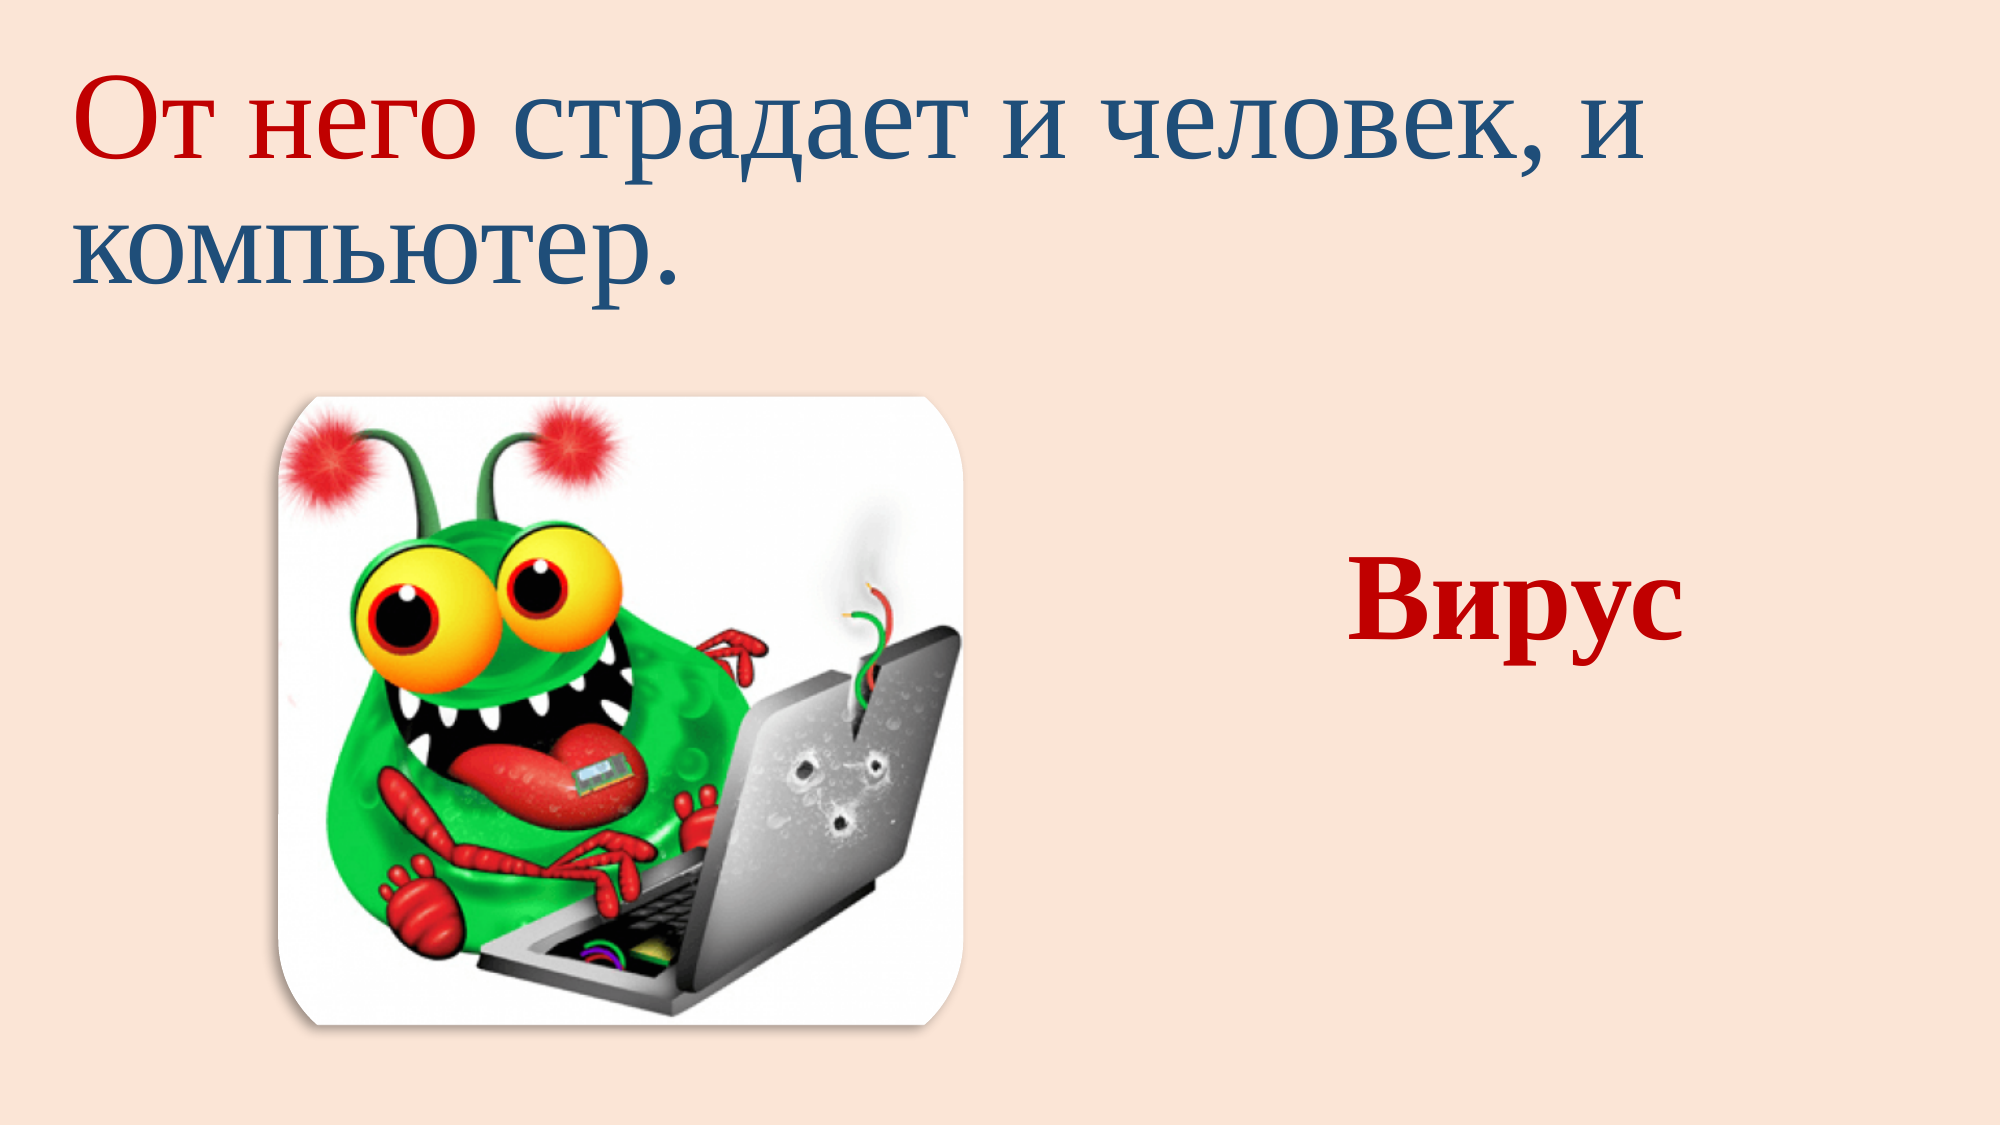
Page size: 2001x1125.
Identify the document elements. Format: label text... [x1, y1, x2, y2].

picture [278, 368, 964, 1054]
text_box От него страдает и человек, и компьютер. [56, 50, 1944, 316]
text_box Вирус [1332, 506, 1778, 672]
